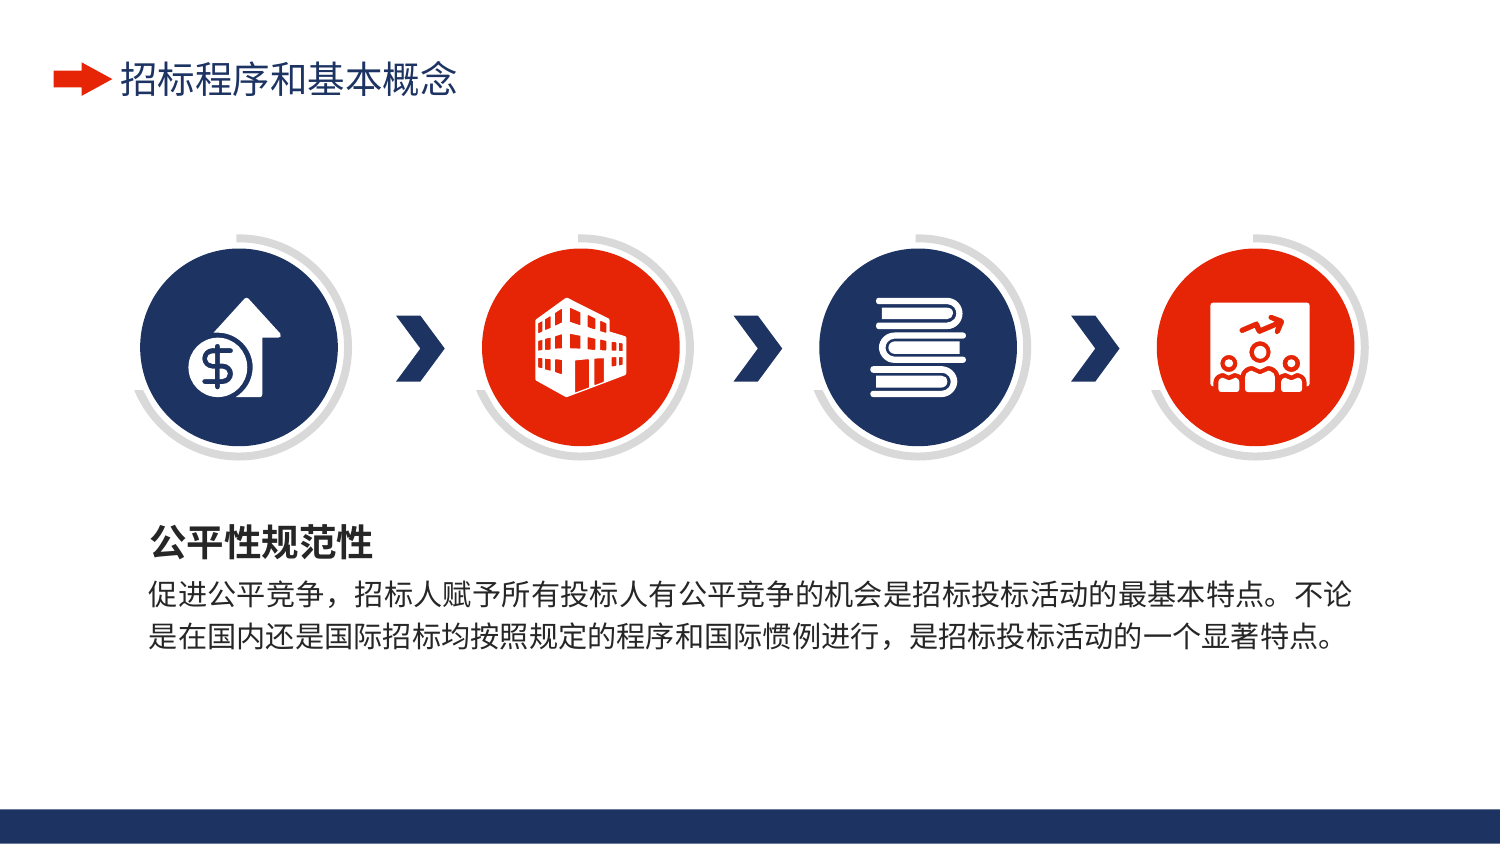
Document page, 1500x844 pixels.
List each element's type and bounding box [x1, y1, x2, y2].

text_box [1151, 234, 1369, 461]
text_box [731, 314, 784, 383]
text_box [393, 314, 447, 383]
text_box [134, 502, 1369, 661]
text_box [813, 234, 1032, 461]
text_box [1069, 314, 1121, 383]
text_box [134, 234, 353, 461]
text_box [476, 234, 694, 461]
